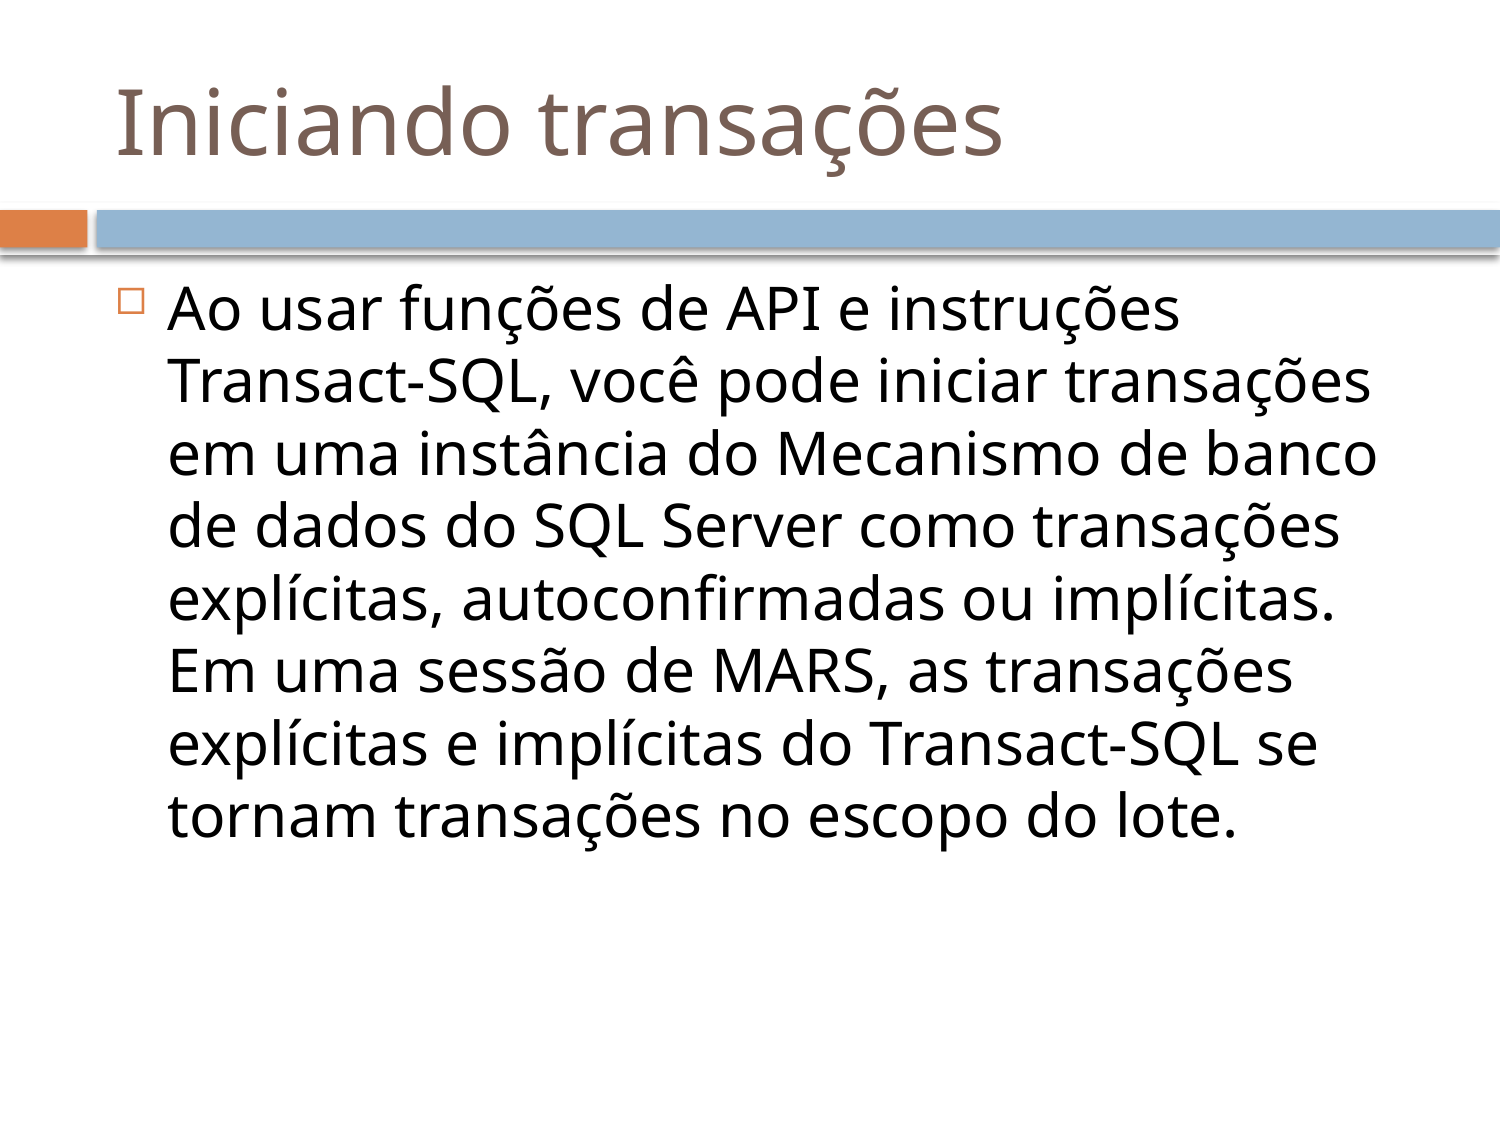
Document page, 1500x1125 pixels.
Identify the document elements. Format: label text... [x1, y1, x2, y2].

list Ao usar funções de API e instruções Transact-SQL, você pode iniciar transações em uma instância do Mecanismo de banco de dados do SQL Server como transações explícitas, autoconfirmadas ou implícitas. Em uma sessão de MARS, as transações explícitas e implícitas do Transact-SQL se tornam transações no escopo do lote. [100, 262, 1438, 1000]
title Iniciando transações [100, 37, 1438, 200]
